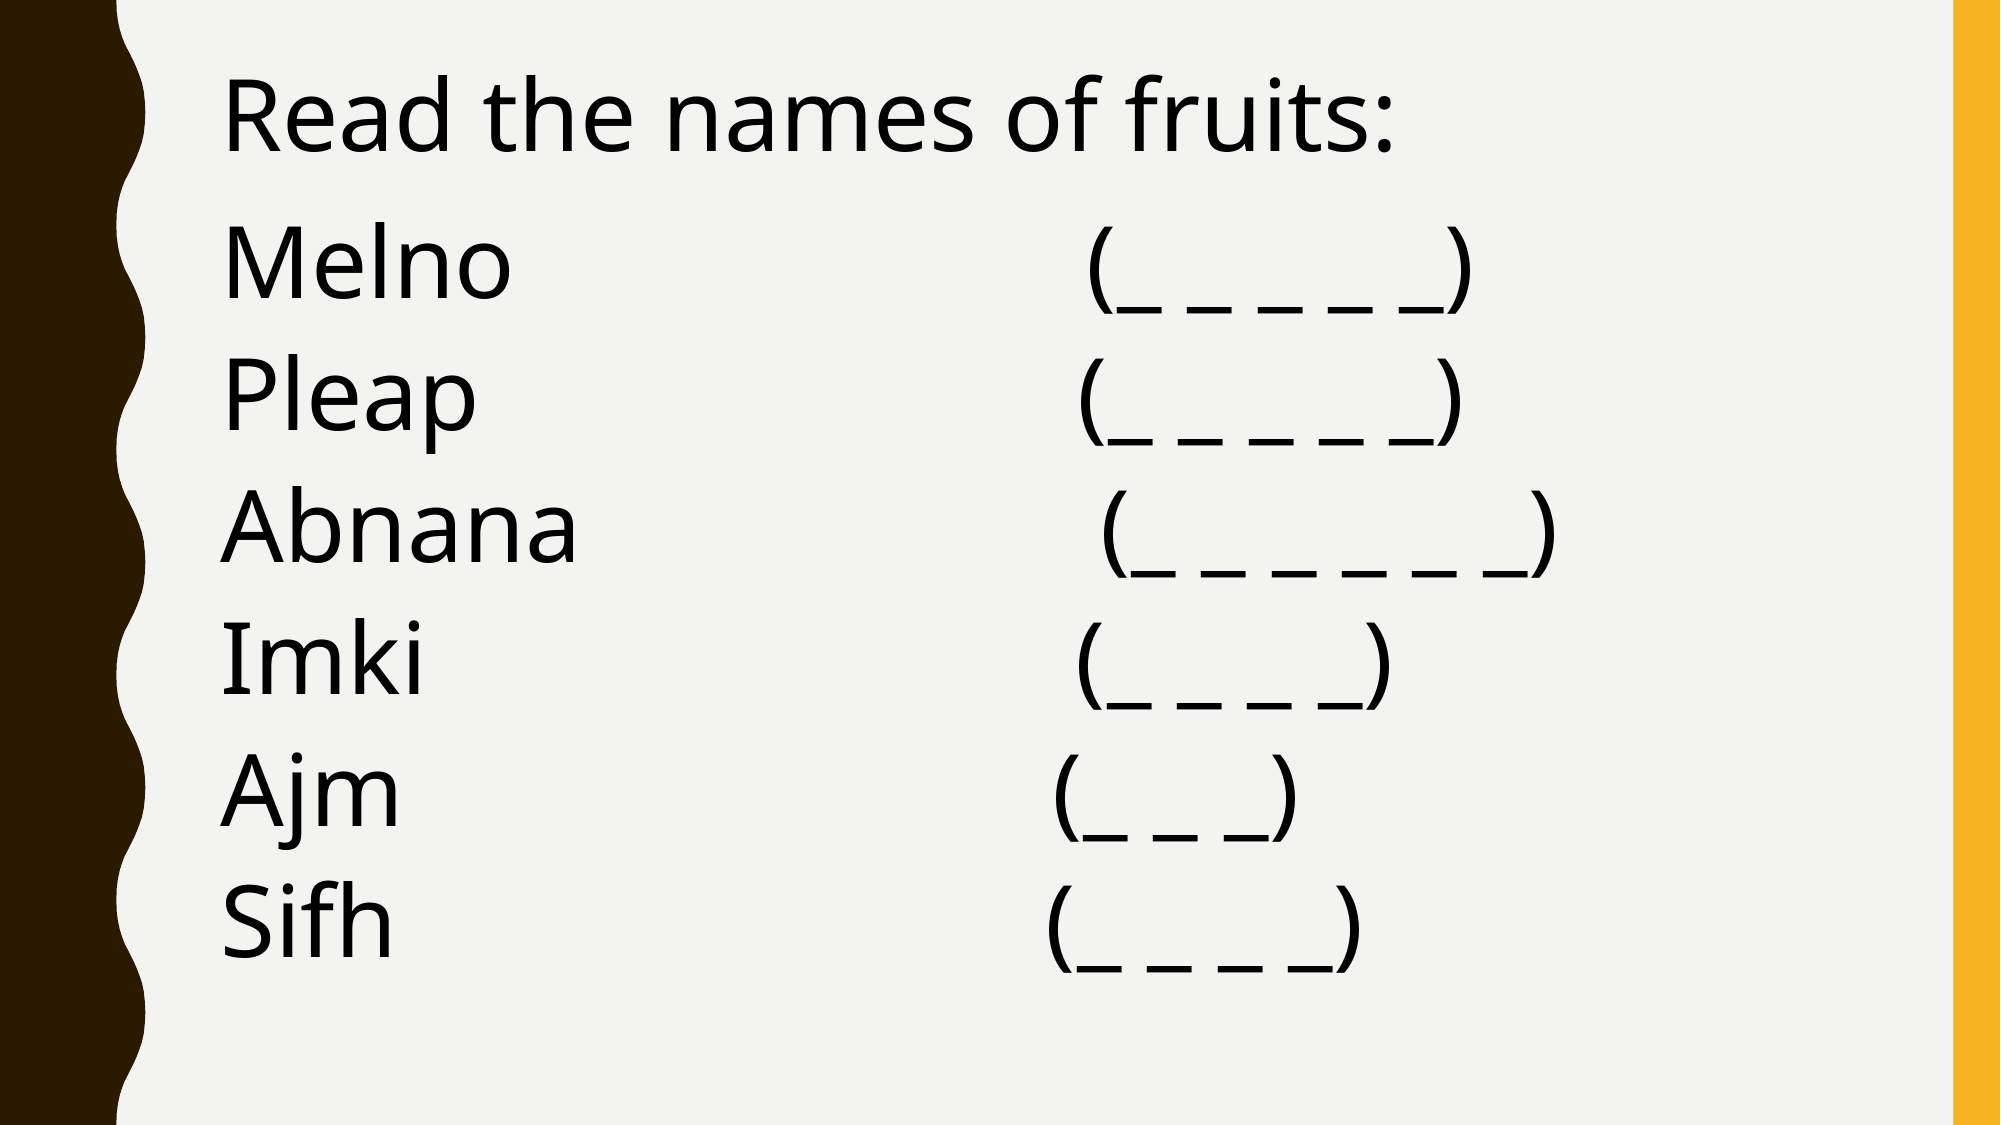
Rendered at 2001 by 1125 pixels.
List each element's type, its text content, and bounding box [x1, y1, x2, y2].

list Read the names of fruits: Melno (_ _ _ _ _) Pleap (_ _ _ _ _) Abnana (_ _ _ _ _ _) Imki (_ _ _ _) Ajm (_ _ _) Sifh (_ _ _ _) [205, 32, 1875, 1074]
